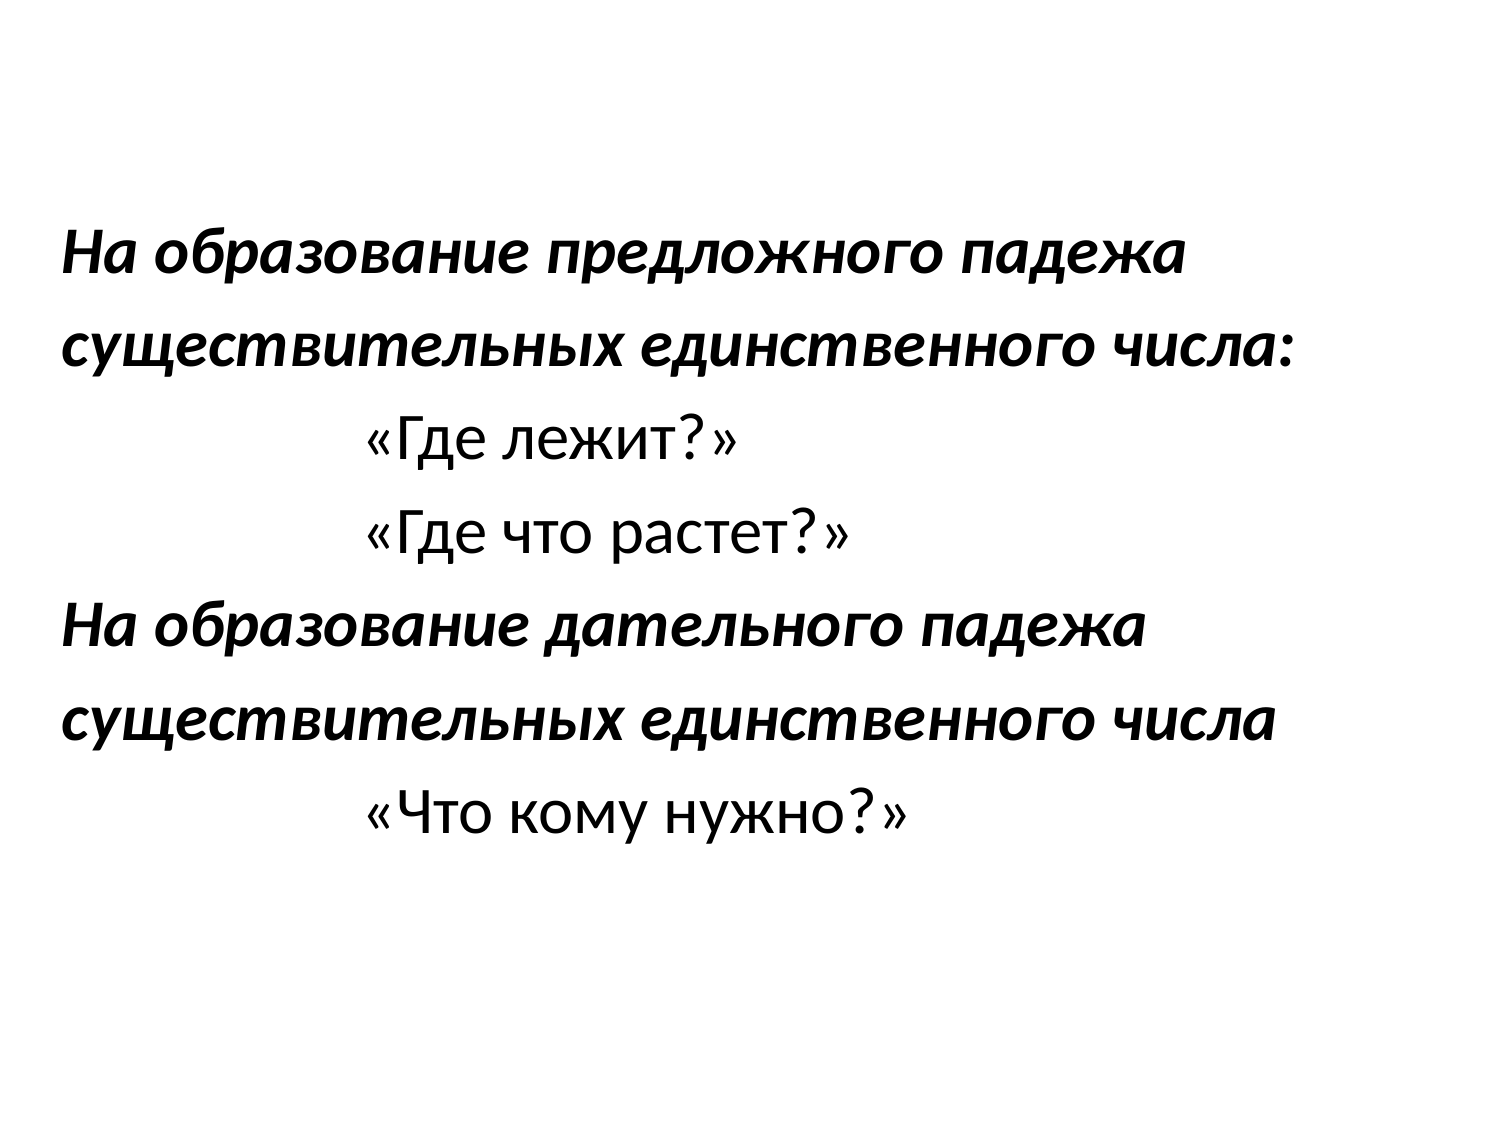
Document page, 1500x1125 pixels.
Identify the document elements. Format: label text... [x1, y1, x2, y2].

list На образование предложного падежа существительных единственного числа: «Где лежит?» «Где что растет?» На образование дательного падежа существительных единственного числа «Что кому нужно?» [46, 199, 1472, 986]
